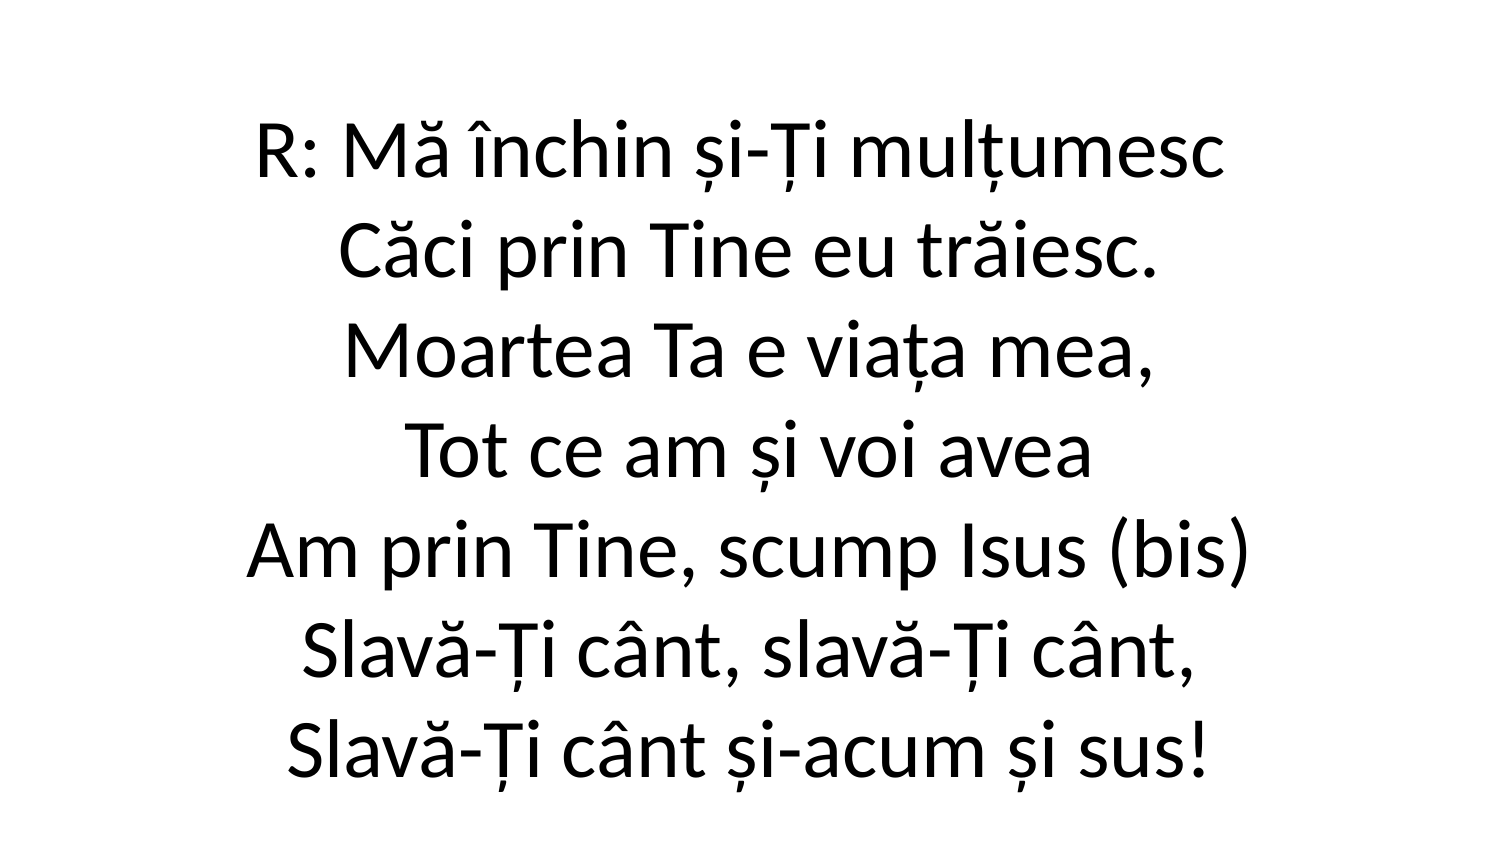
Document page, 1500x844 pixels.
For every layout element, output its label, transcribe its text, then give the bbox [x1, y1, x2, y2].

text_box R: Mă închin și-Ți mulțumesc Căci prin Tine eu trăiesc. Moartea Ta e viața mea, Tot ce am și voi avea Am prin Tine, scump Isus (bis) Slavă-Ți cânt, slavă-Ți cânt, Slavă-Ți cânt și-acum și sus! [231, 42, 1269, 802]
